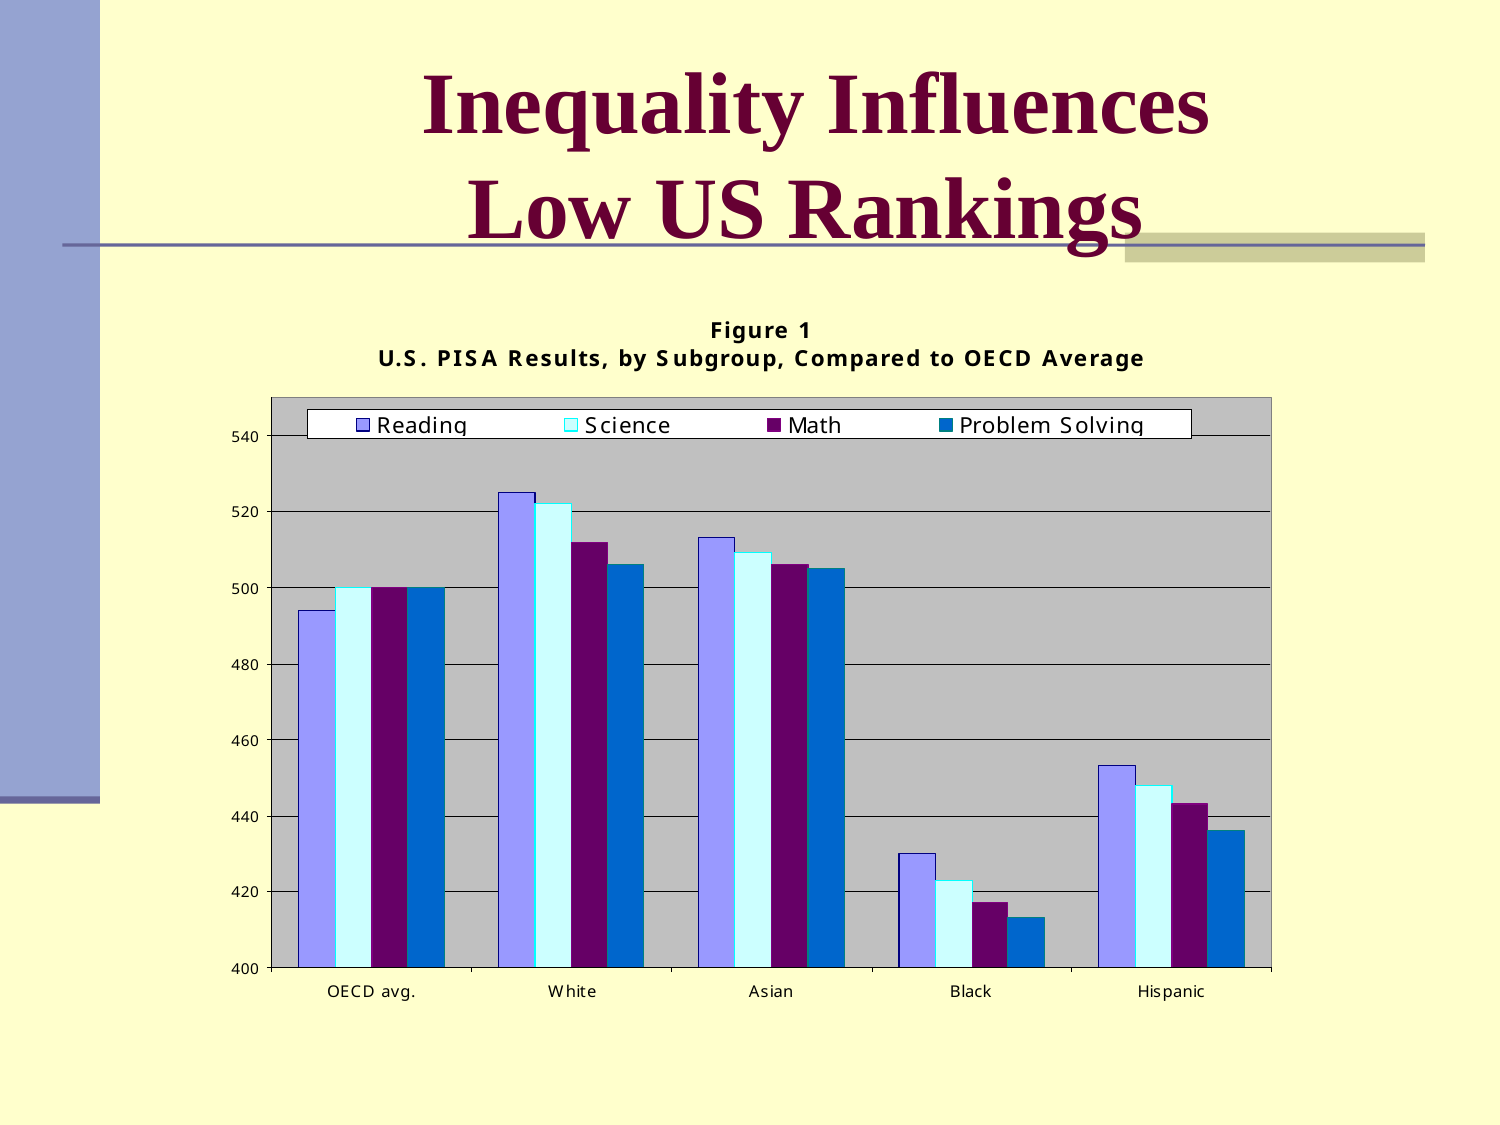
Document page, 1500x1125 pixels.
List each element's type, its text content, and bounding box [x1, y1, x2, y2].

title Inequality Influences Low US Rankings [137, 35, 1496, 245]
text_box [212, 299, 1290, 1023]
title Inequality Influences Low US Rankings [137, 246, 1496, 267]
